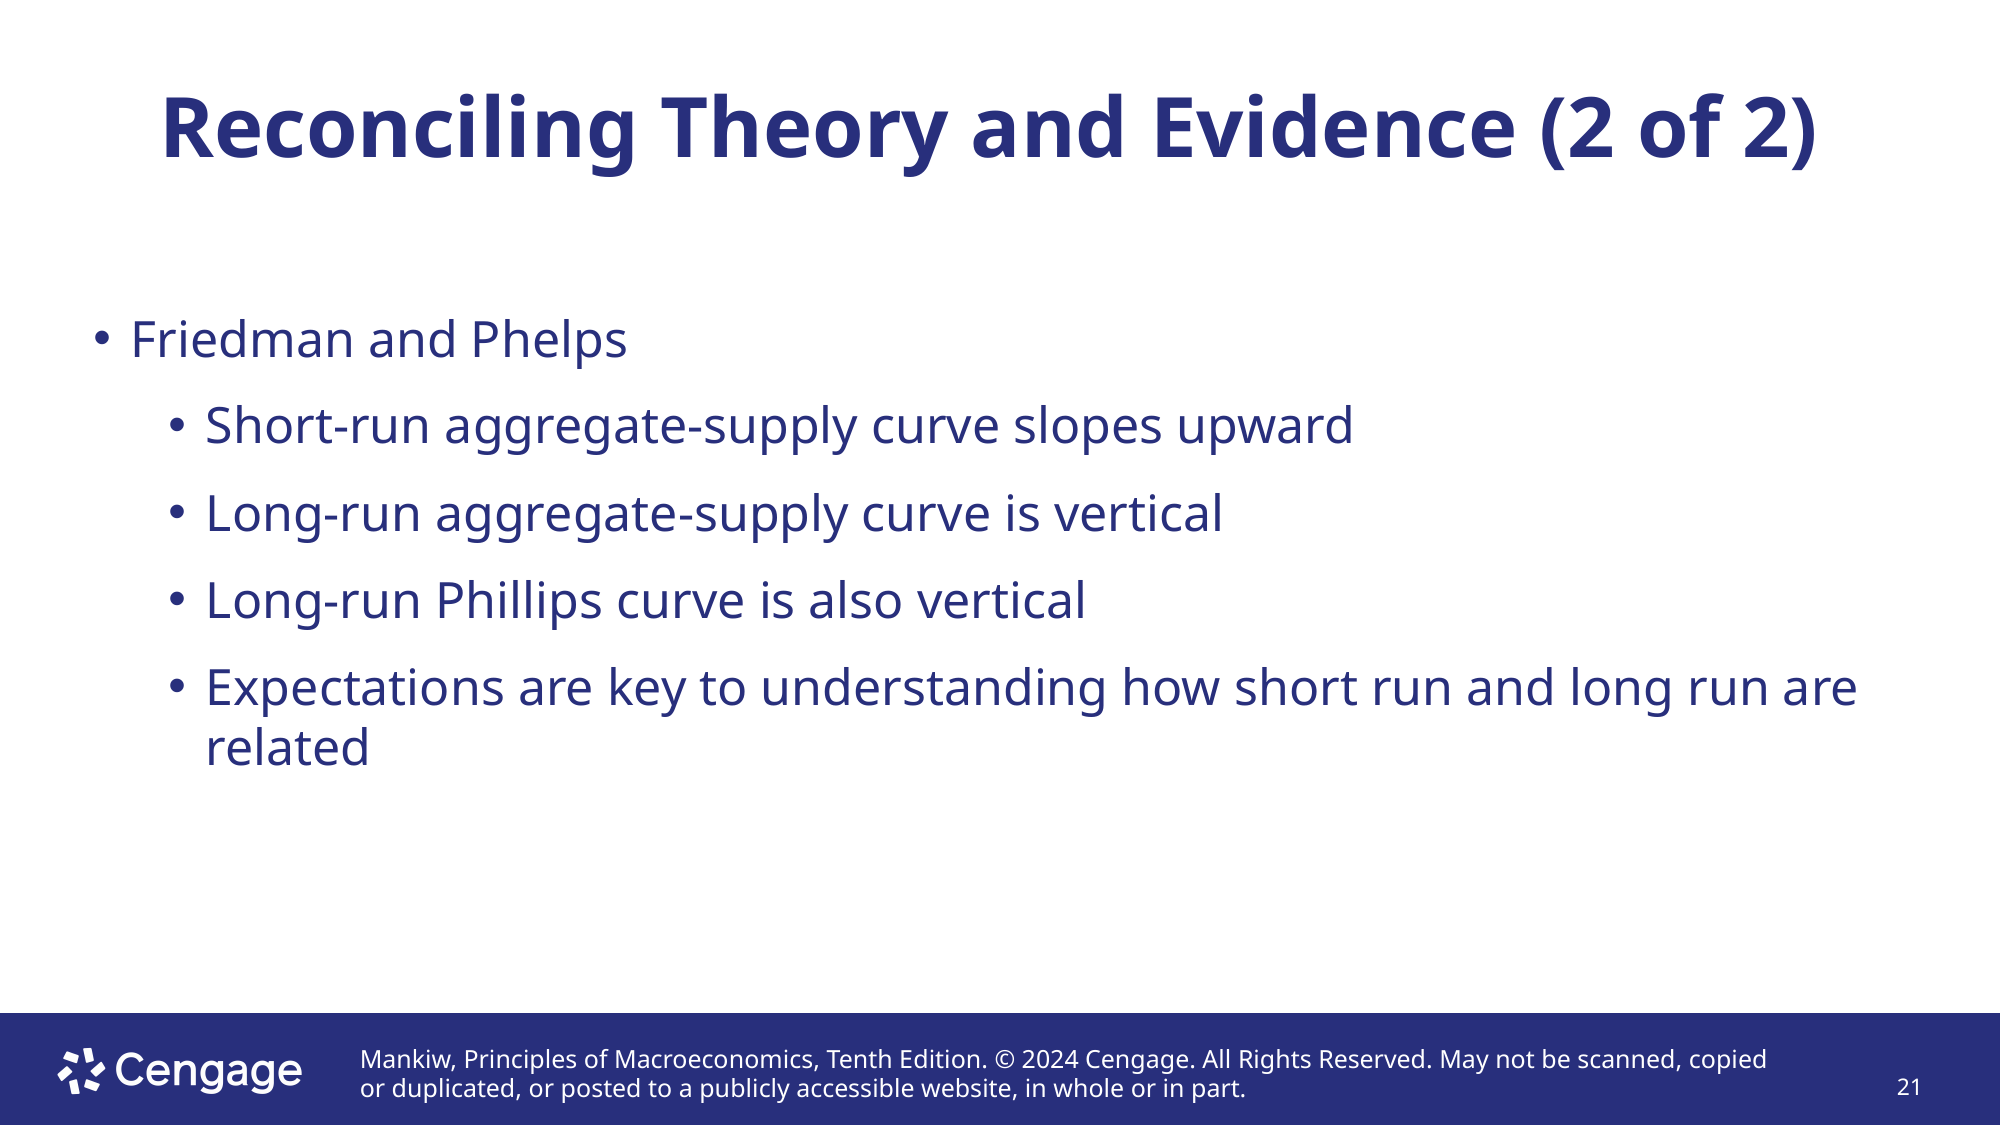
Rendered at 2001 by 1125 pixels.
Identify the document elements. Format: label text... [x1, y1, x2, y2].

list Friedman and Phelps Short-run aggregate-supply curve slopes upward Long-run aggregate-supply curve is vertical Long-run Phillips curve is also vertical Expectations are key to understanding how short run and long run are related [78, 299, 1923, 1014]
picture [30, 1020, 329, 1122]
title Reconciling Theory and Evidence (2 of 2) [78, 77, 1923, 278]
